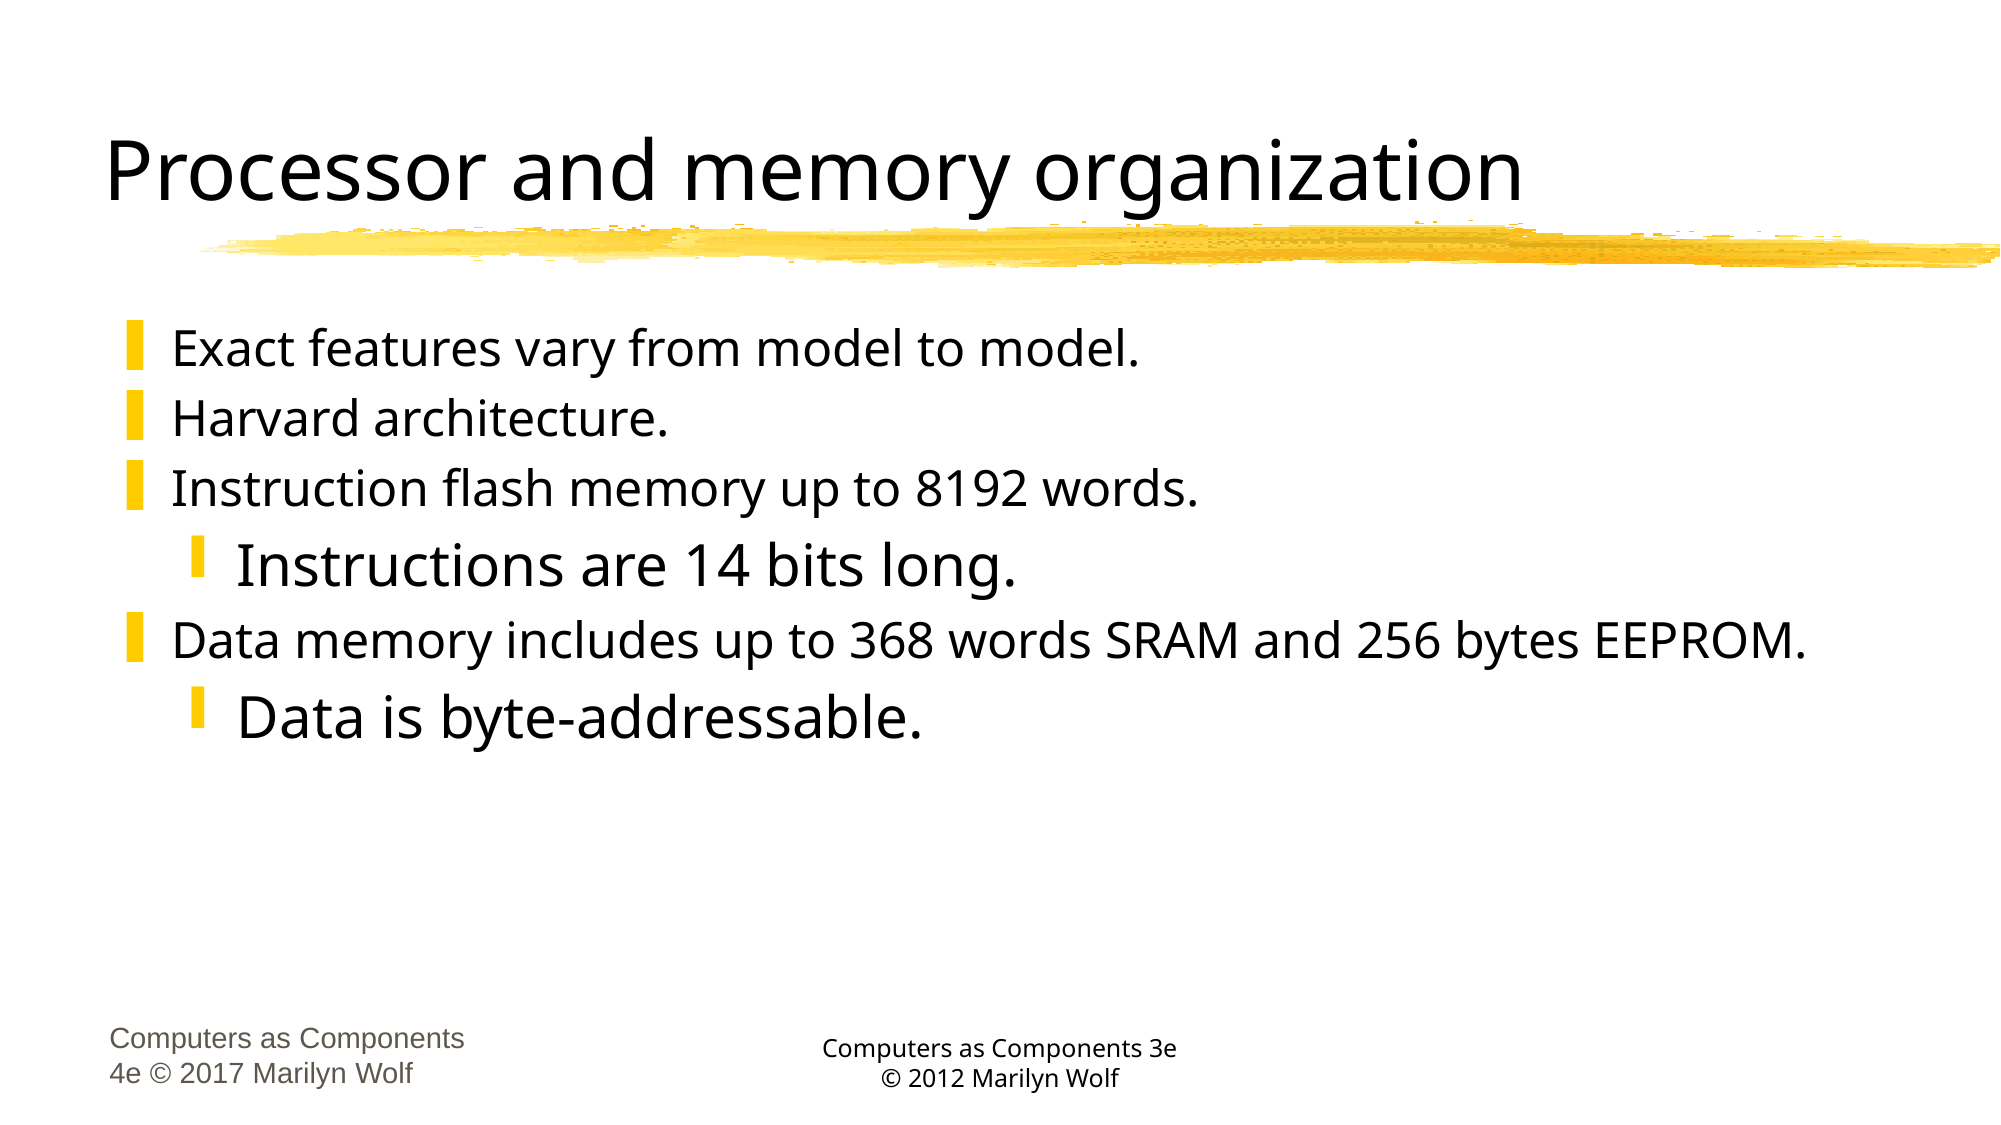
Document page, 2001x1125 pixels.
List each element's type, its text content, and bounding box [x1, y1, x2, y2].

list Exact features vary from model to model. Harvard architecture. Instruction flash memory up to 8192 words. Instructions are 14 bits long. Data memory includes up to 368 words SRAM and 256 bytes EEPROM. Data is byte-addressable. [99, 309, 1890, 994]
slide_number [94, 1021, 512, 1098]
picture [200, 215, 2000, 279]
title Processor and memory organization [88, 37, 1790, 226]
